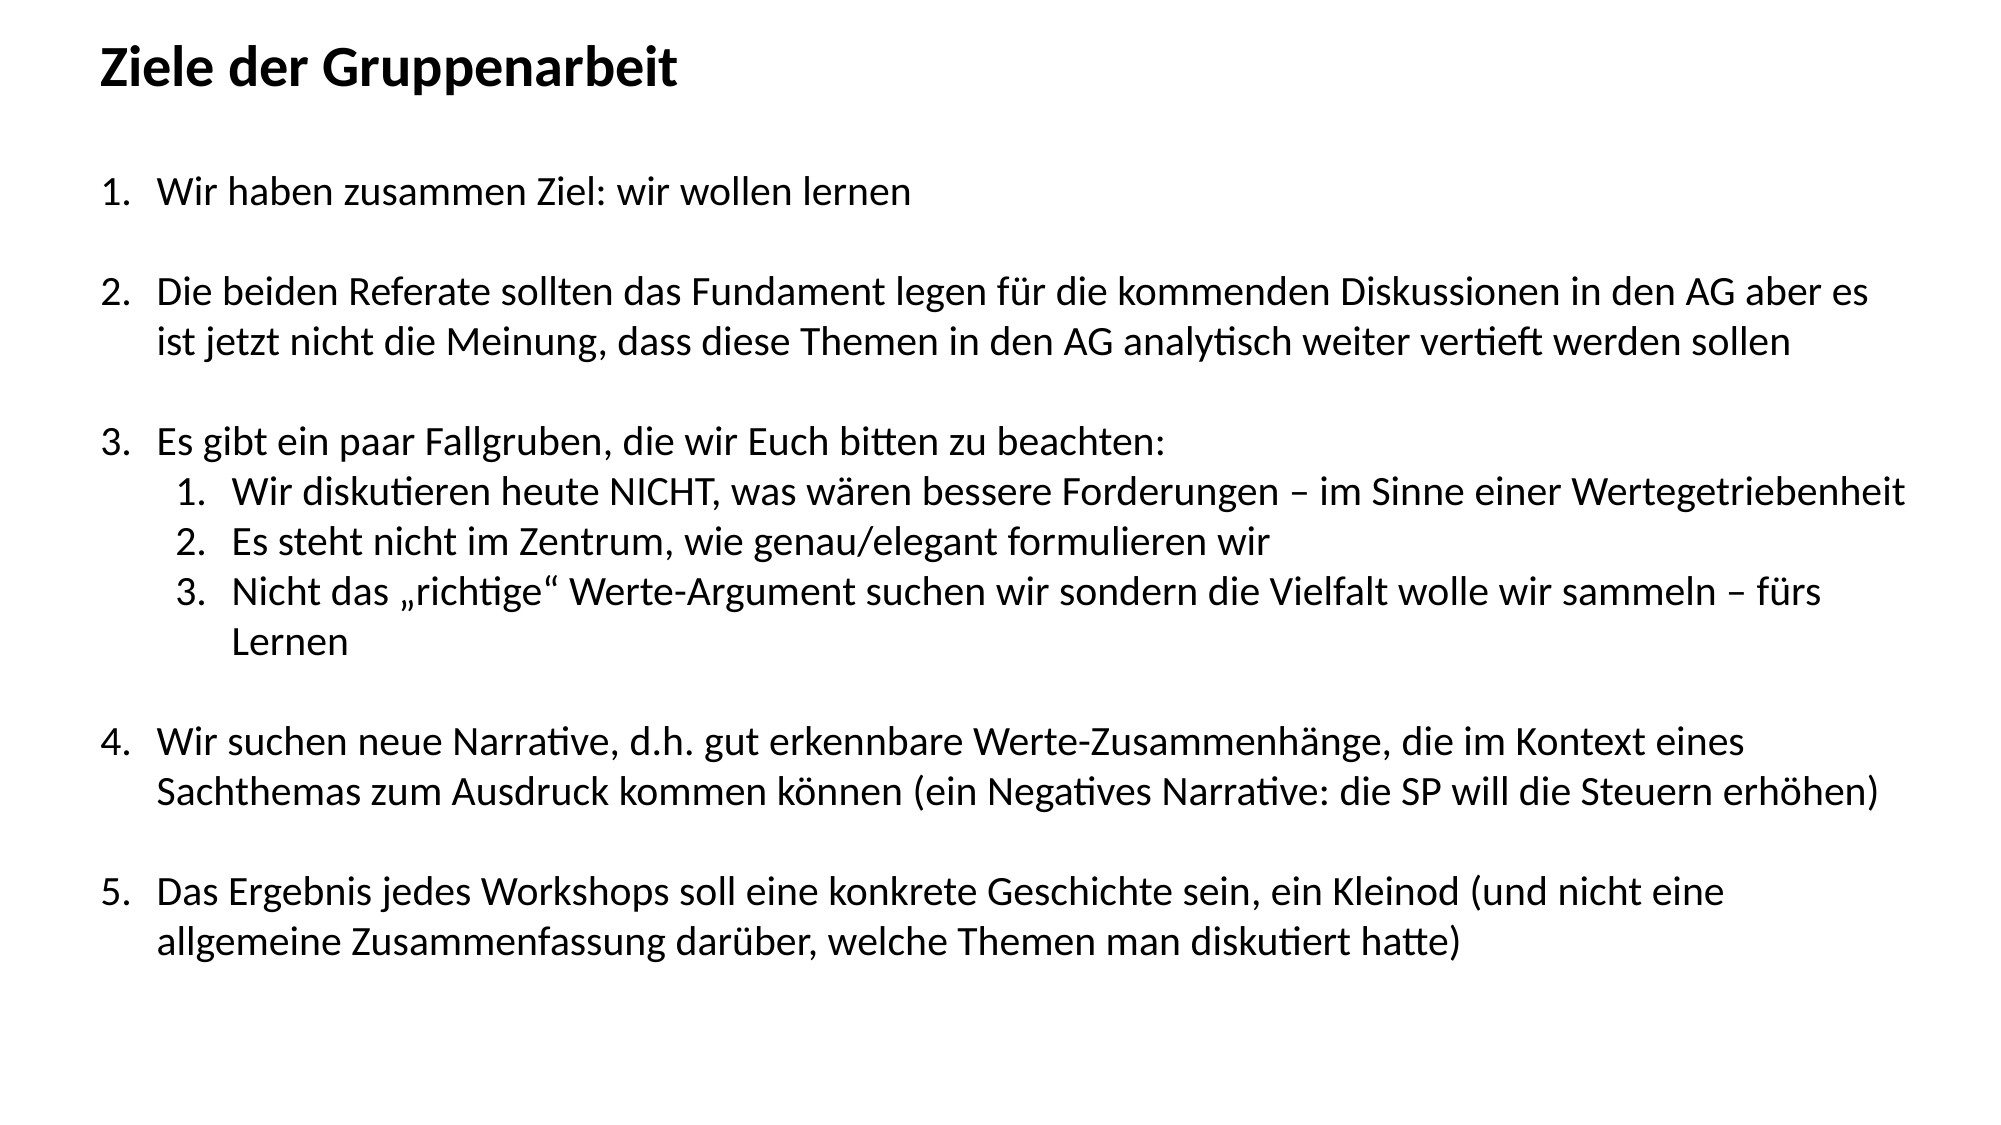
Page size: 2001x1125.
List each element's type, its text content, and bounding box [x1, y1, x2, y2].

text_box Wir haben zusammen Ziel: wir wollen lernen Die beiden Referate sollten das Fundament legen für die kommenden Diskussionen in den AG aber es ist jetzt nicht die Meinung, dass diese Themen in den AG analytisch weiter vertieft werden sollen Es gibt ein paar Fallgruben, die wir Euch bitten zu beachten: Wir diskutieren heute NICHT, was wären bessere Forderungen – im Sinne einer Wertegetriebenheit Es steht nicht im Zentrum, wie genau/elegant formulieren wir Nicht das „richtige“ Werte-Argument suchen wir sondern die Vielfalt wolle wir sammeln – fürs Lernen Wir suchen neue Narrative, d.h. gut erkennbare Werte-Zusammenhänge, die im Kontext eines Sachthemas zum Ausdruck kommen können (ein Negatives Narrative: die SP will die Steuern erhöhen) Das Ergebnis jedes Workshops soll eine konkrete Geschichte sein, ein Kleinod (und nicht eine allgemeine Zusammenfassung darüber, welche Themen man diskutiert hatte) [85, 106, 1931, 972]
text_box Ziele der Gruppenarbeit [85, 20, 1886, 106]
